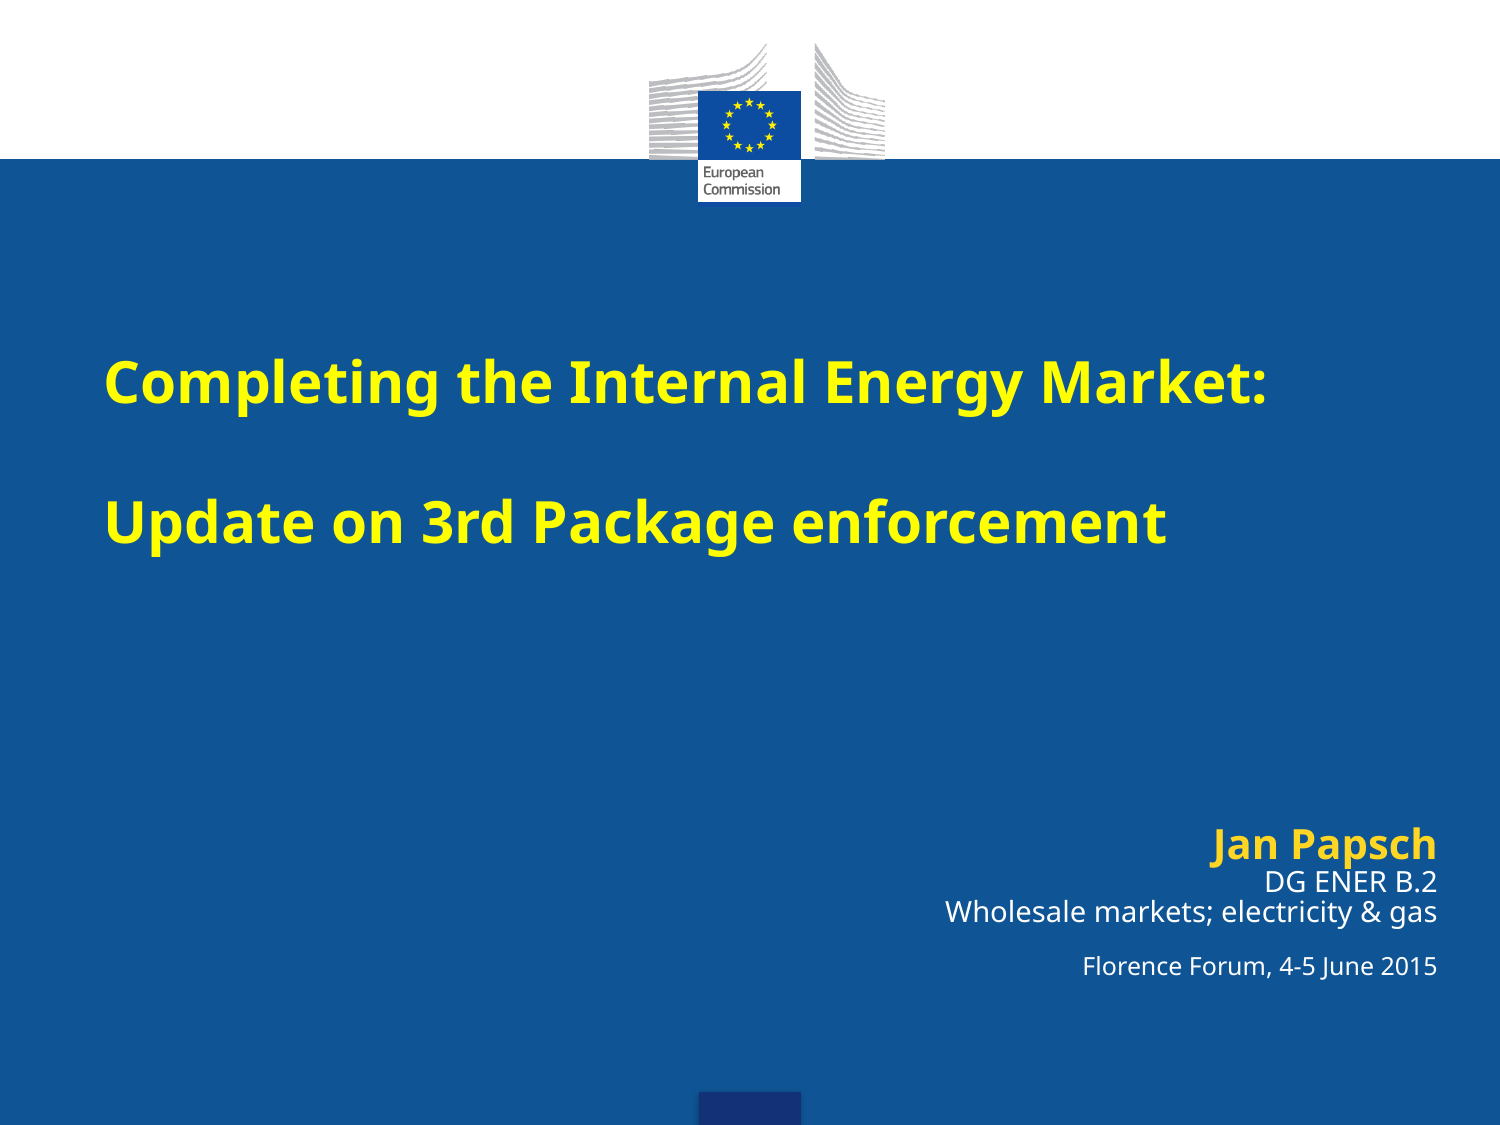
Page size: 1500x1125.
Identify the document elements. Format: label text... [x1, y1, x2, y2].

text_box Jan Papsch DG ENER B.2 Wholesale markets; electricity & gas Florence Forum, 4-5 June 2015 [478, 668, 1453, 988]
title Completing the Internal Energy Market: Update on 3rd Package enforcement [88, 385, 1471, 516]
